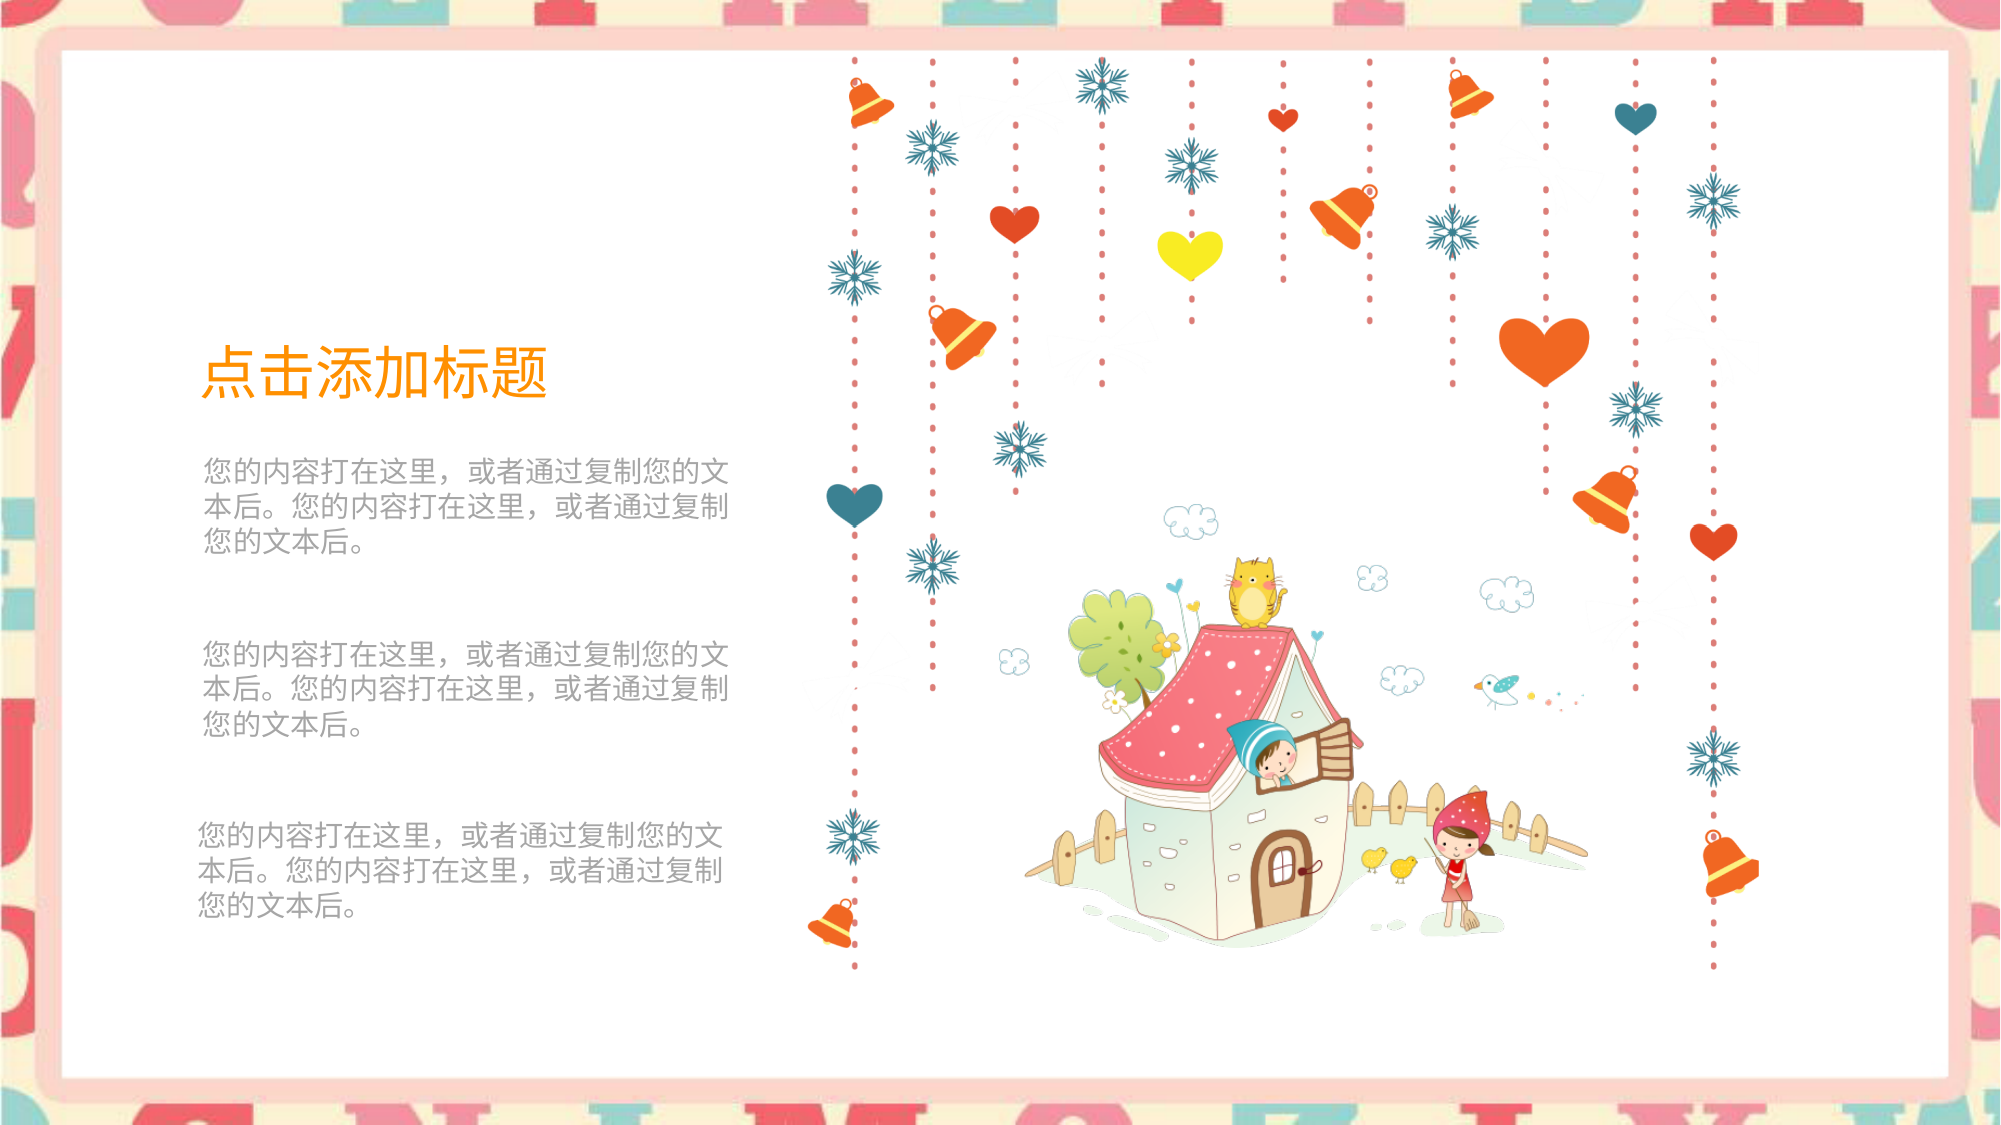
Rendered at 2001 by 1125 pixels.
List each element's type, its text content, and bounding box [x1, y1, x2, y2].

picture [0, 0, 2001, 1125]
text_box 您的内容打在这里，或者通过复制您的文本后。您的内容打在这里，或者通过复制您的文本后。 [182, 809, 753, 930]
text_box 点击添加标题 [184, 328, 564, 414]
text_box 您的内容打在这里，或者通过复制您的文本后。您的内容打在这里，或者通过复制您的文本后。 [188, 628, 758, 749]
text_box 您的内容打在这里，或者通过复制您的文本后。您的内容打在这里，或者通过复制您的文本后。 [189, 446, 759, 566]
